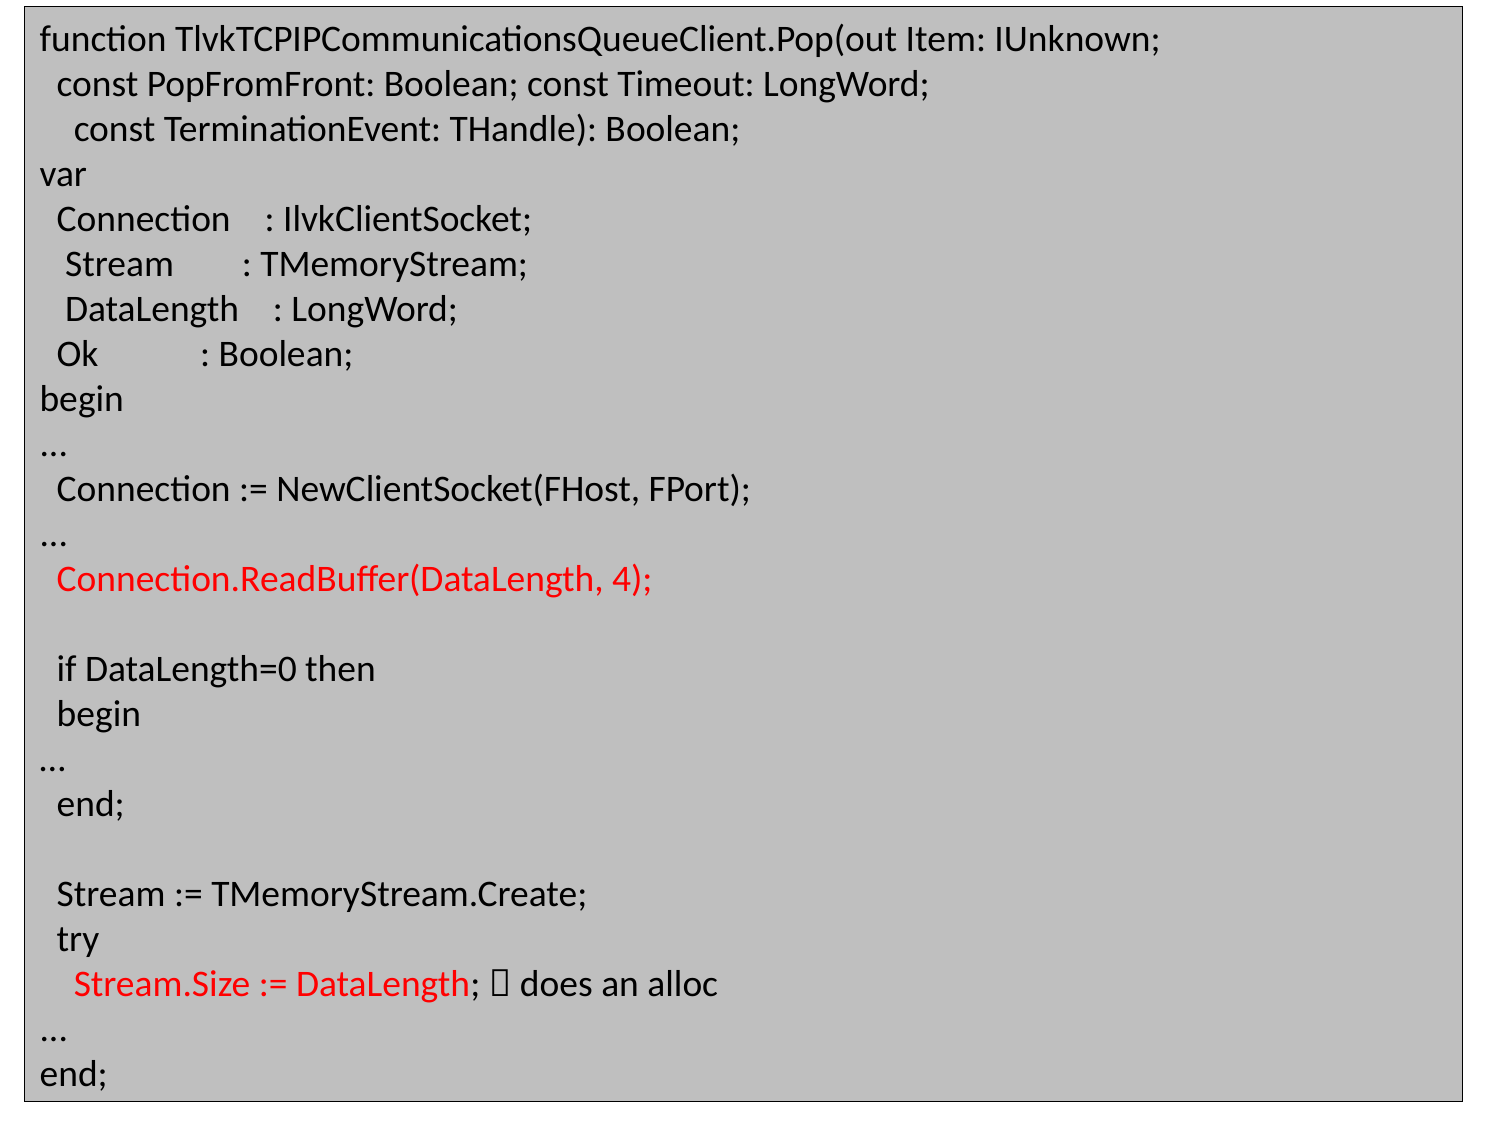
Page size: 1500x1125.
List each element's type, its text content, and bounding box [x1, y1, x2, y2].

text_box function TlvkTCPIPCommunicationsQueueClient.Pop(out Item: IUnknown; const PopFromFront: Boolean; const Timeout: LongWord; const TerminationEvent: THandle): Boolean; var Connection : IlvkClientSocket; Stream : TMemoryStream; DataLength : LongWord; Ok : Boolean; begin ... Connection := NewClientSocket(FHost, FPort); ... Connection.ReadBuffer(DataLength, 4); if DataLength=0 then begin … end; Stream := TMemoryStream.Create; try Stream.Size := DataLength;  does an alloc ... end; [24, 6, 1463, 1102]
